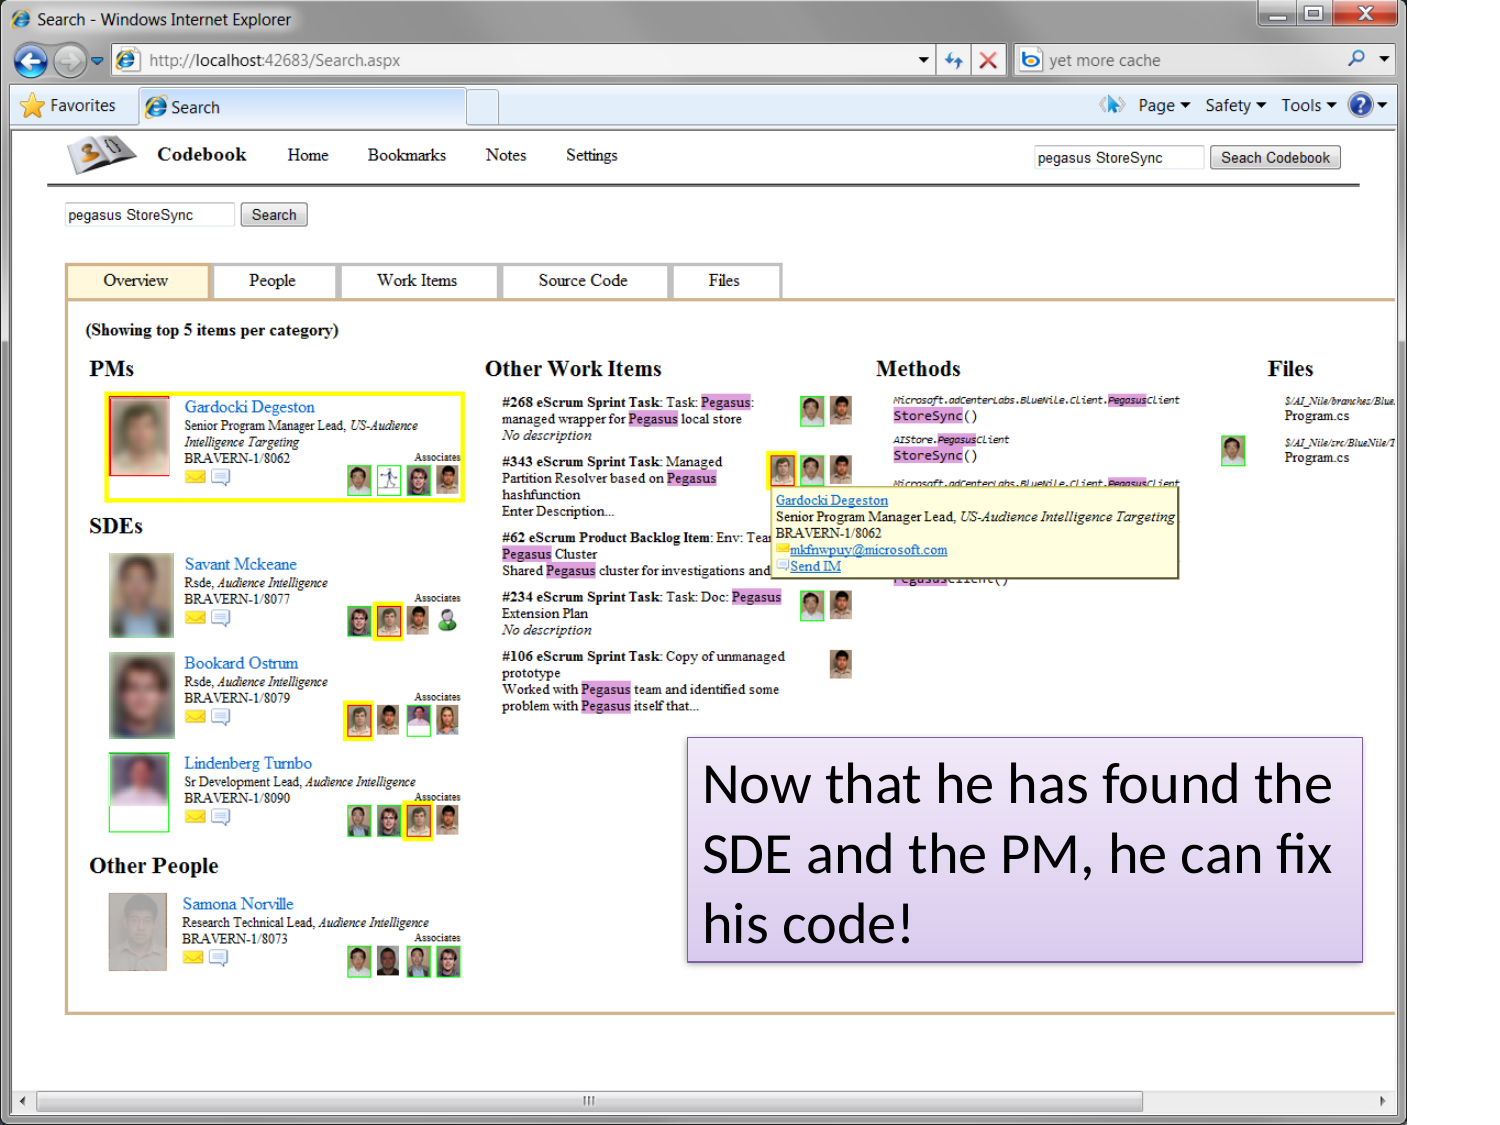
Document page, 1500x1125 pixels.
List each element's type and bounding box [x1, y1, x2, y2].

text_box [108, 399, 176, 971]
picture [0, 0, 1407, 1125]
